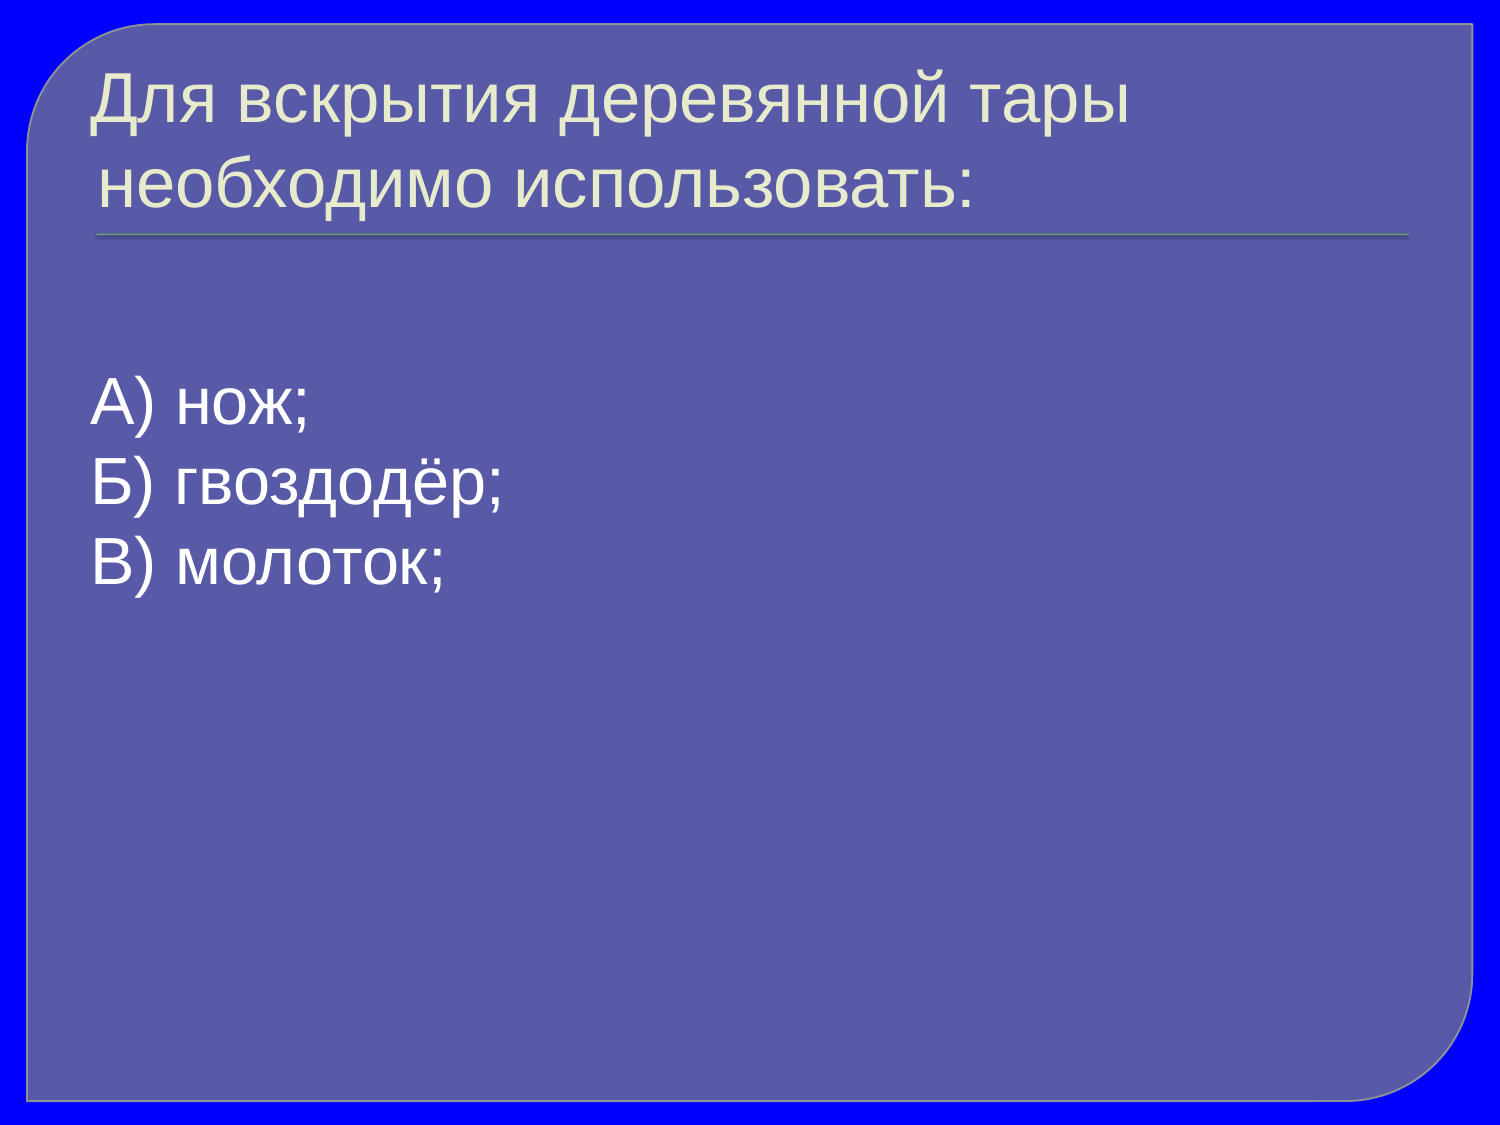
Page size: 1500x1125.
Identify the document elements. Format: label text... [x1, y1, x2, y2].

list А) нож; Б) гвоздодёр; В) молоток; [74, 269, 1426, 1013]
title Для вскрытия деревянной тары необходимо использовать: [75, 41, 1425, 229]
